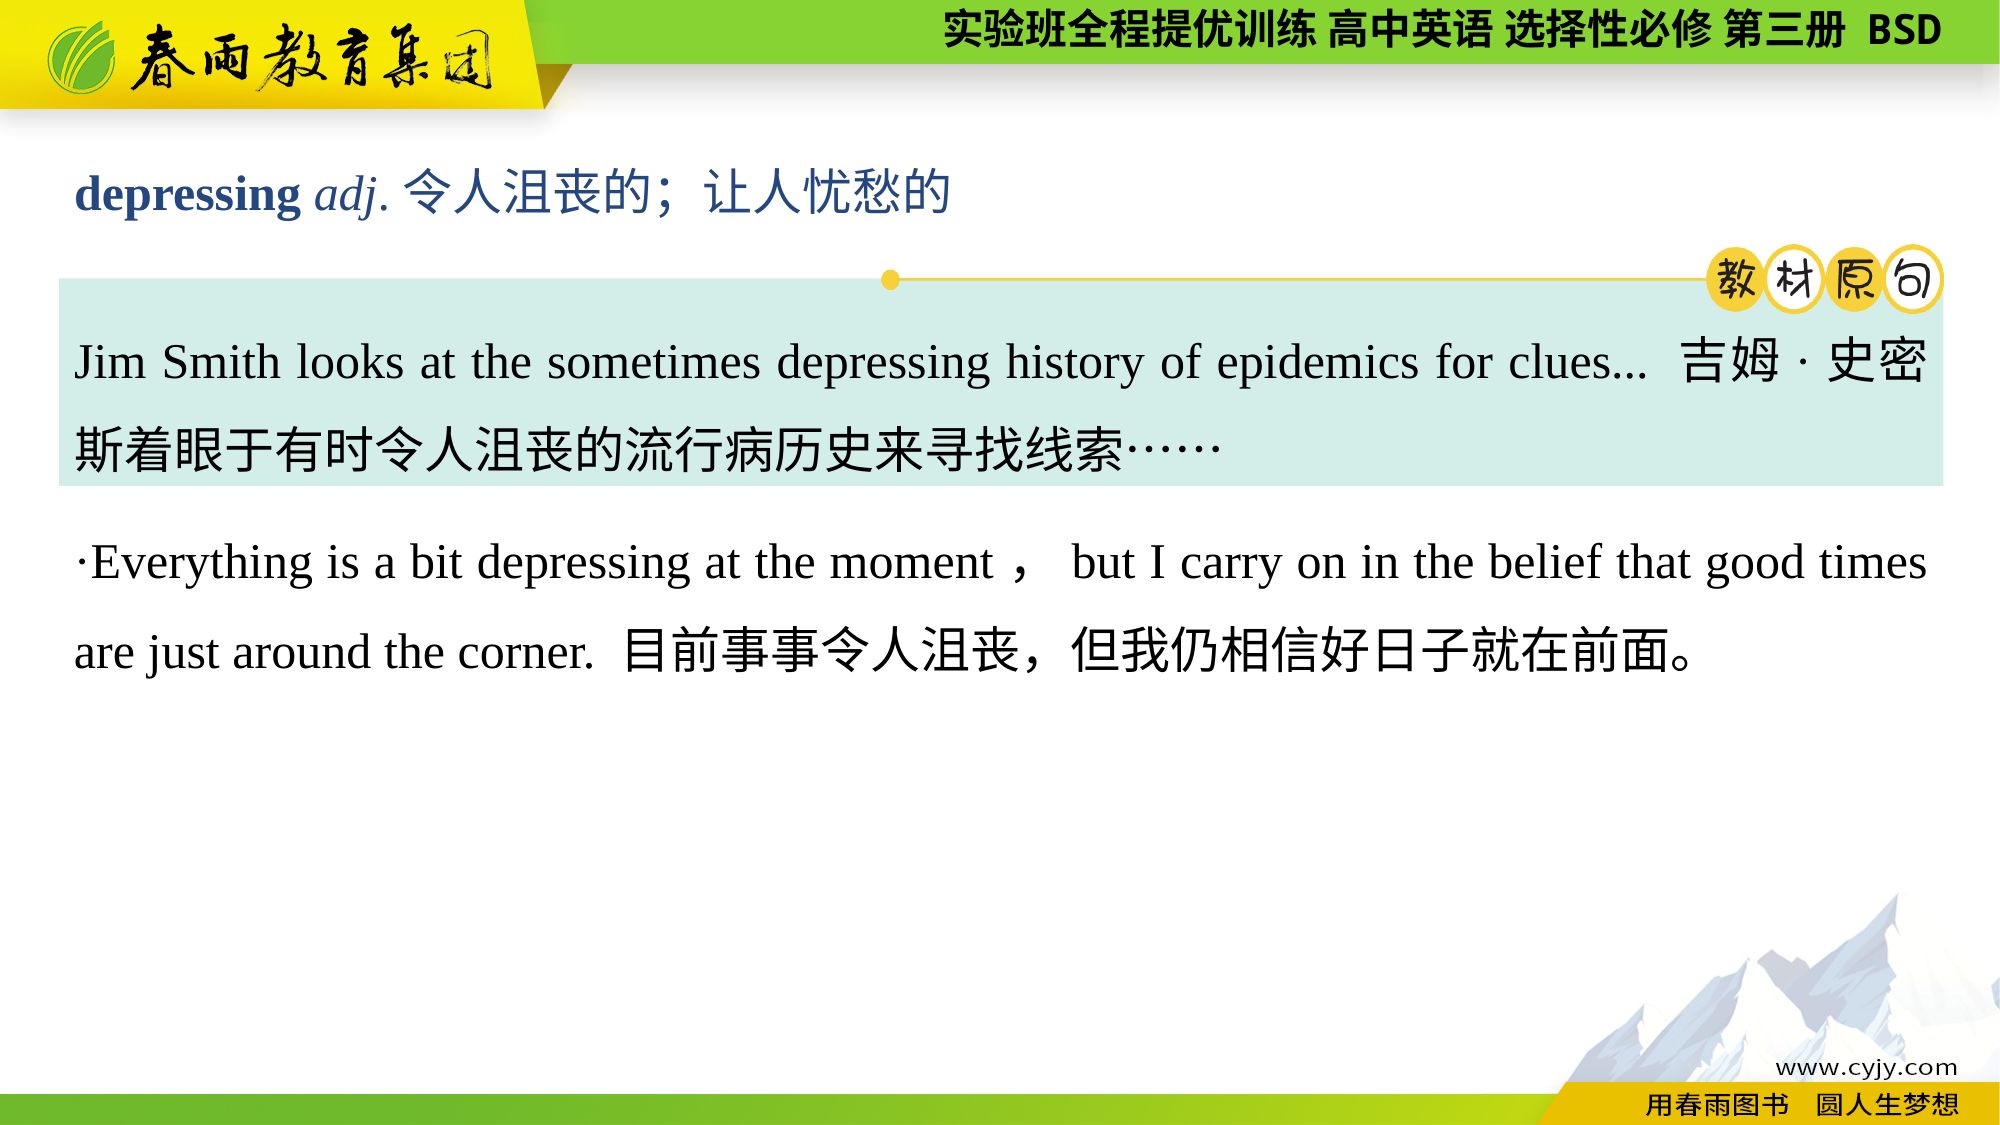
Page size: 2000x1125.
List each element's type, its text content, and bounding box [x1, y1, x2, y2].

text_box ·Everything is a bit depressing at the moment，but I carry on in the belief that good times are just around the corner. 目前事事令人沮丧，但我仍相信好日子就在前面。 [59, 491, 1944, 687]
picture [0, 0, 2000, 1125]
text_box Jim Smith looks at the sometimes depressing history of epidemics for clues... 吉姆·史密斯着眼于有时令人沮丧的流行病历史来寻找线索…… [59, 278, 1944, 486]
list depressing adj.令人沮丧的；让人忧愁的 [59, 122, 1944, 217]
